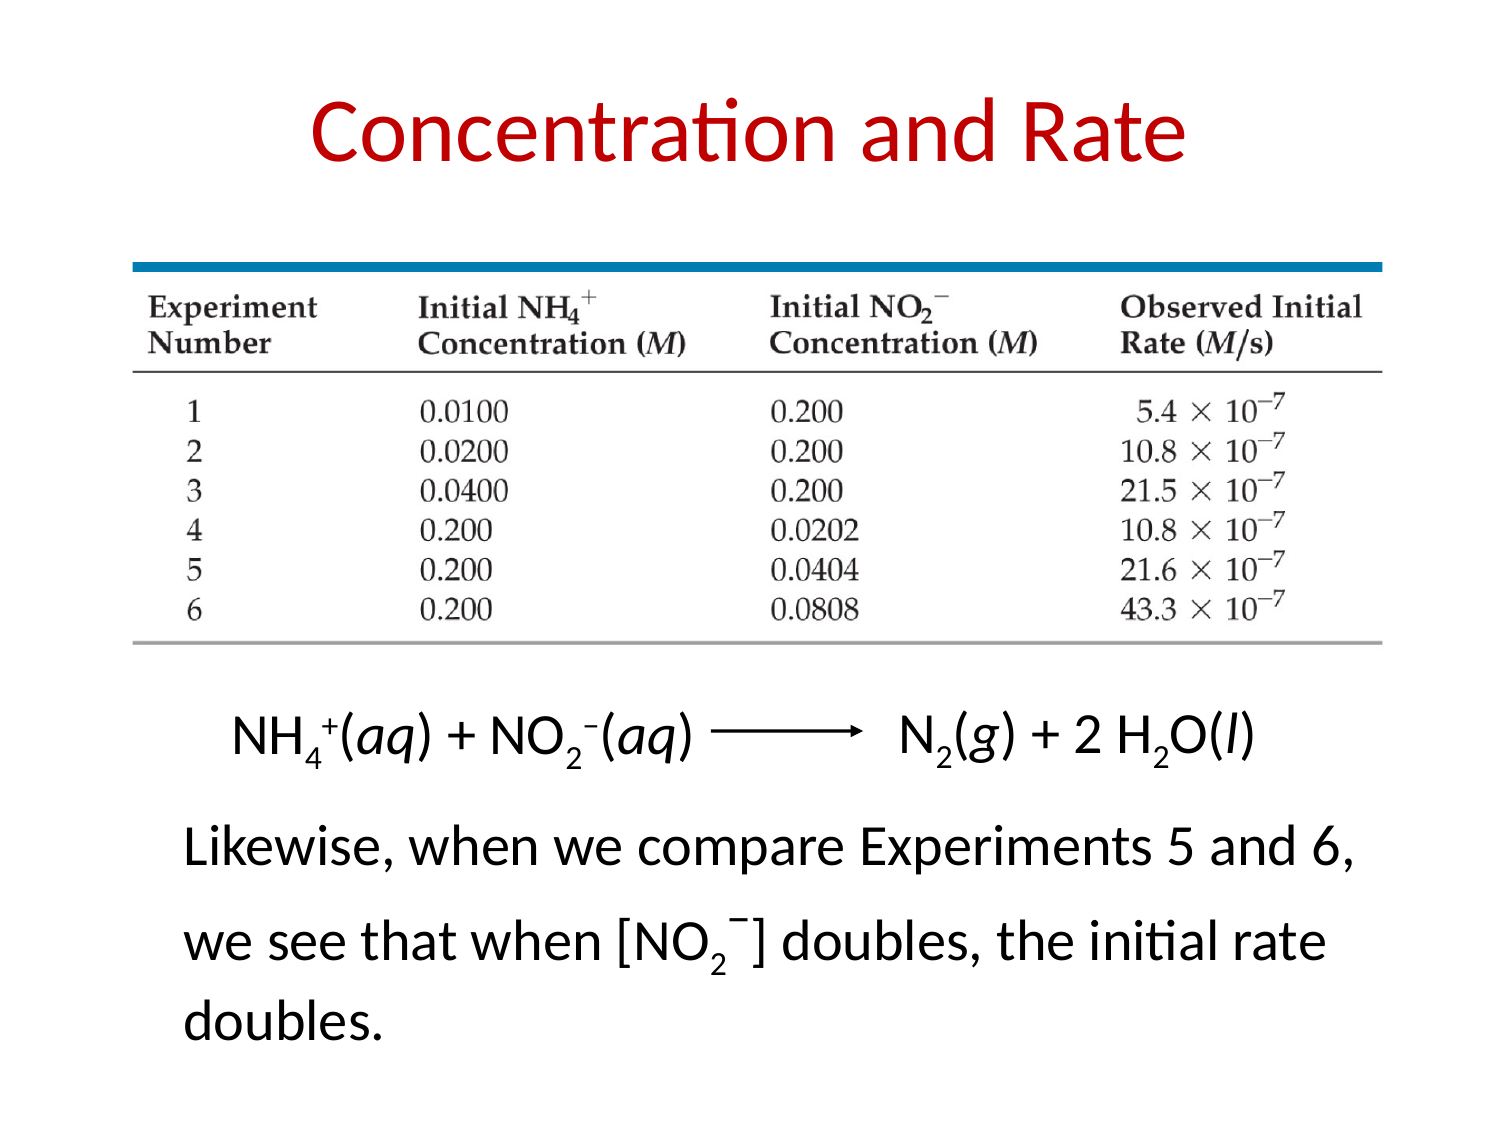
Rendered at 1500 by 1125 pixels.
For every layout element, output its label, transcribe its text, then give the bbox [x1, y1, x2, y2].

picture [124, 262, 1390, 651]
text_box Concentration and Rate [112, 62, 1388, 250]
text_box Likewise, when we compare Experiments 5 and 6, we see that when [NO2−] doubles, the initial rate doubles. [112, 799, 1388, 1038]
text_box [207, 687, 1278, 776]
